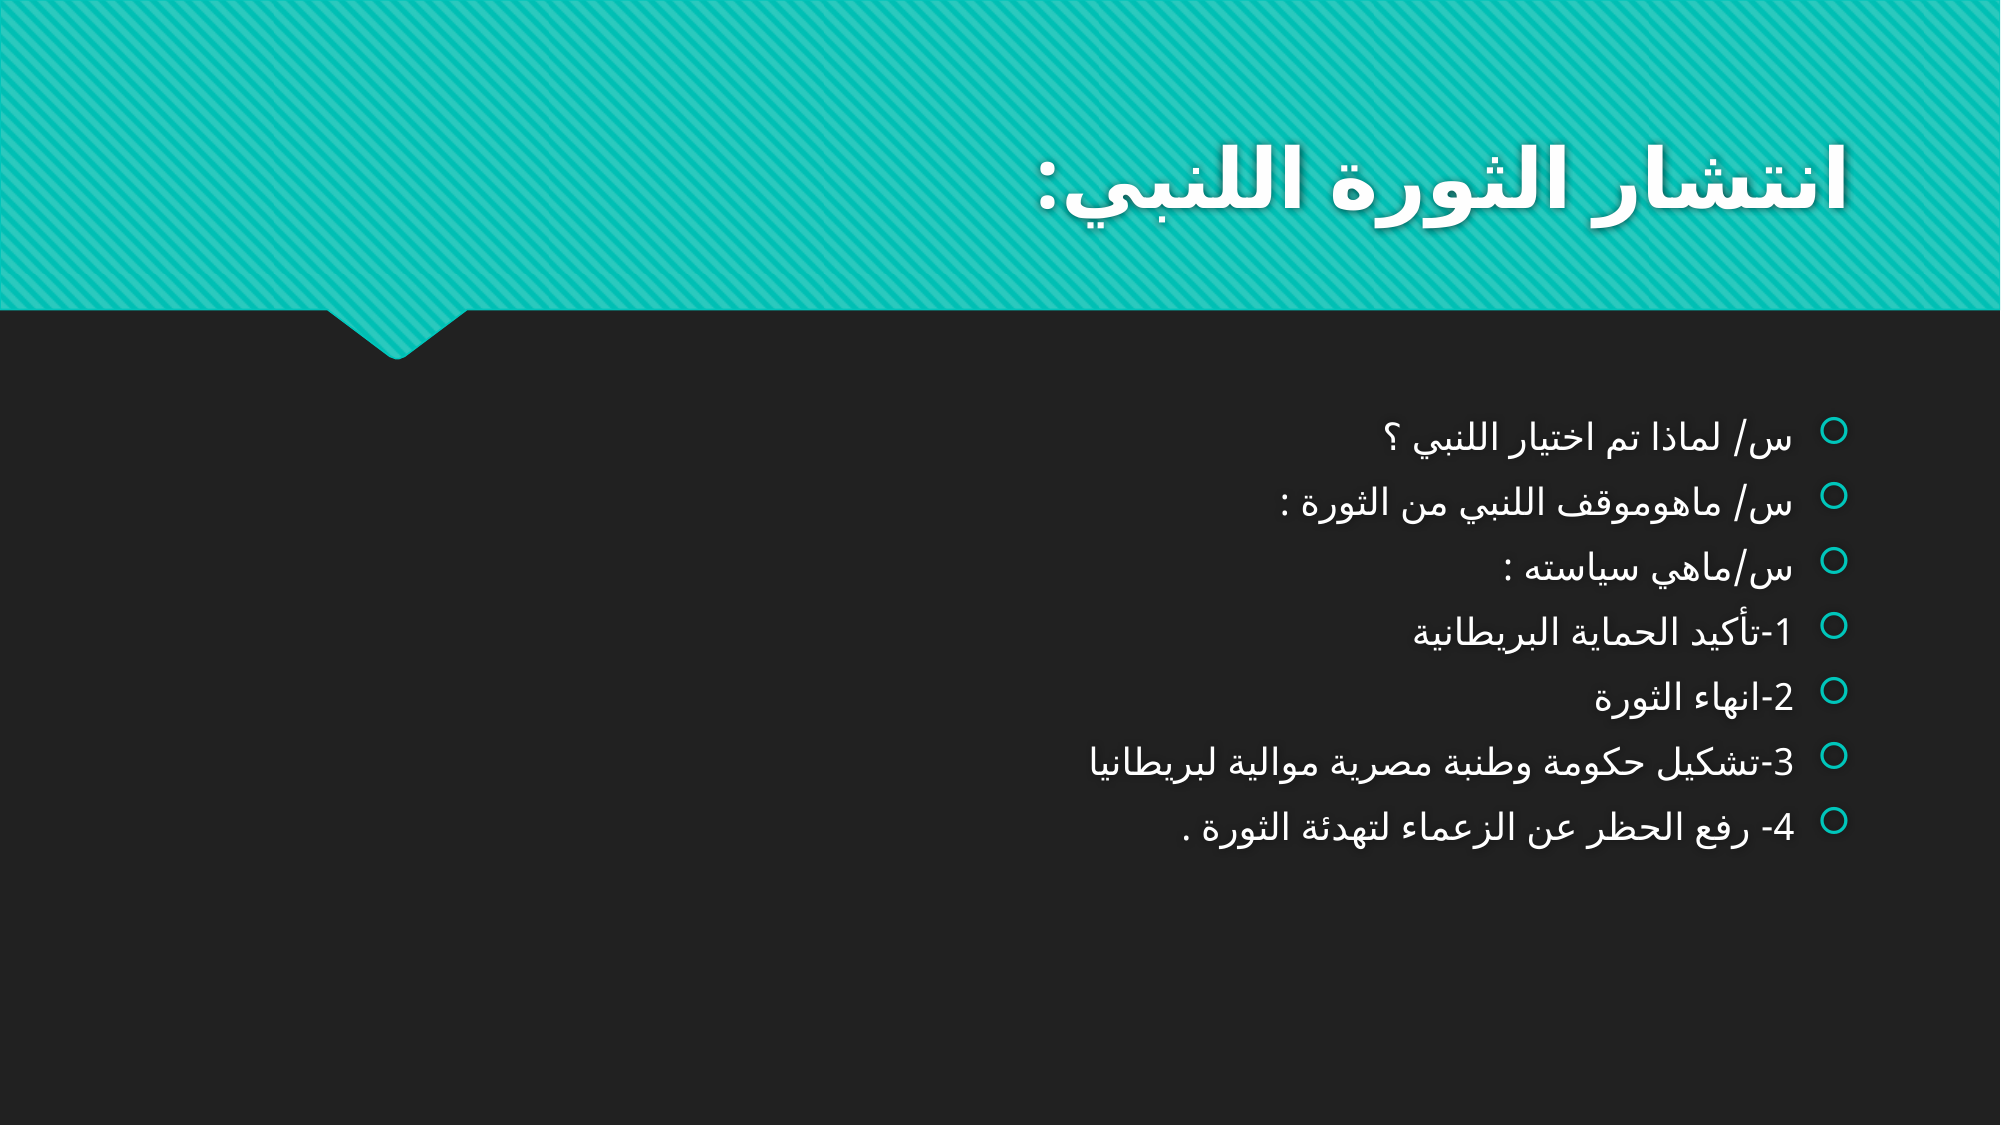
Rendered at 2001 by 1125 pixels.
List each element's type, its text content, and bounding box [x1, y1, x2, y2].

title انتشار الثورة اللنبي: [132, 73, 1868, 233]
list س/ لماذا تم اختيار اللنبي ؟ س/ ماهوموقف اللنبي من الثورة : س/ماهي سياسته : 1-تأكيد الحماية البريطانية 2-انهاء الثورة 3-تشكيل حكومة وطنبة مصرية موالية لبريطانيا 4- رفع الحظر عن الزعماء لتهدئة الثورة . [134, 364, 1866, 962]
